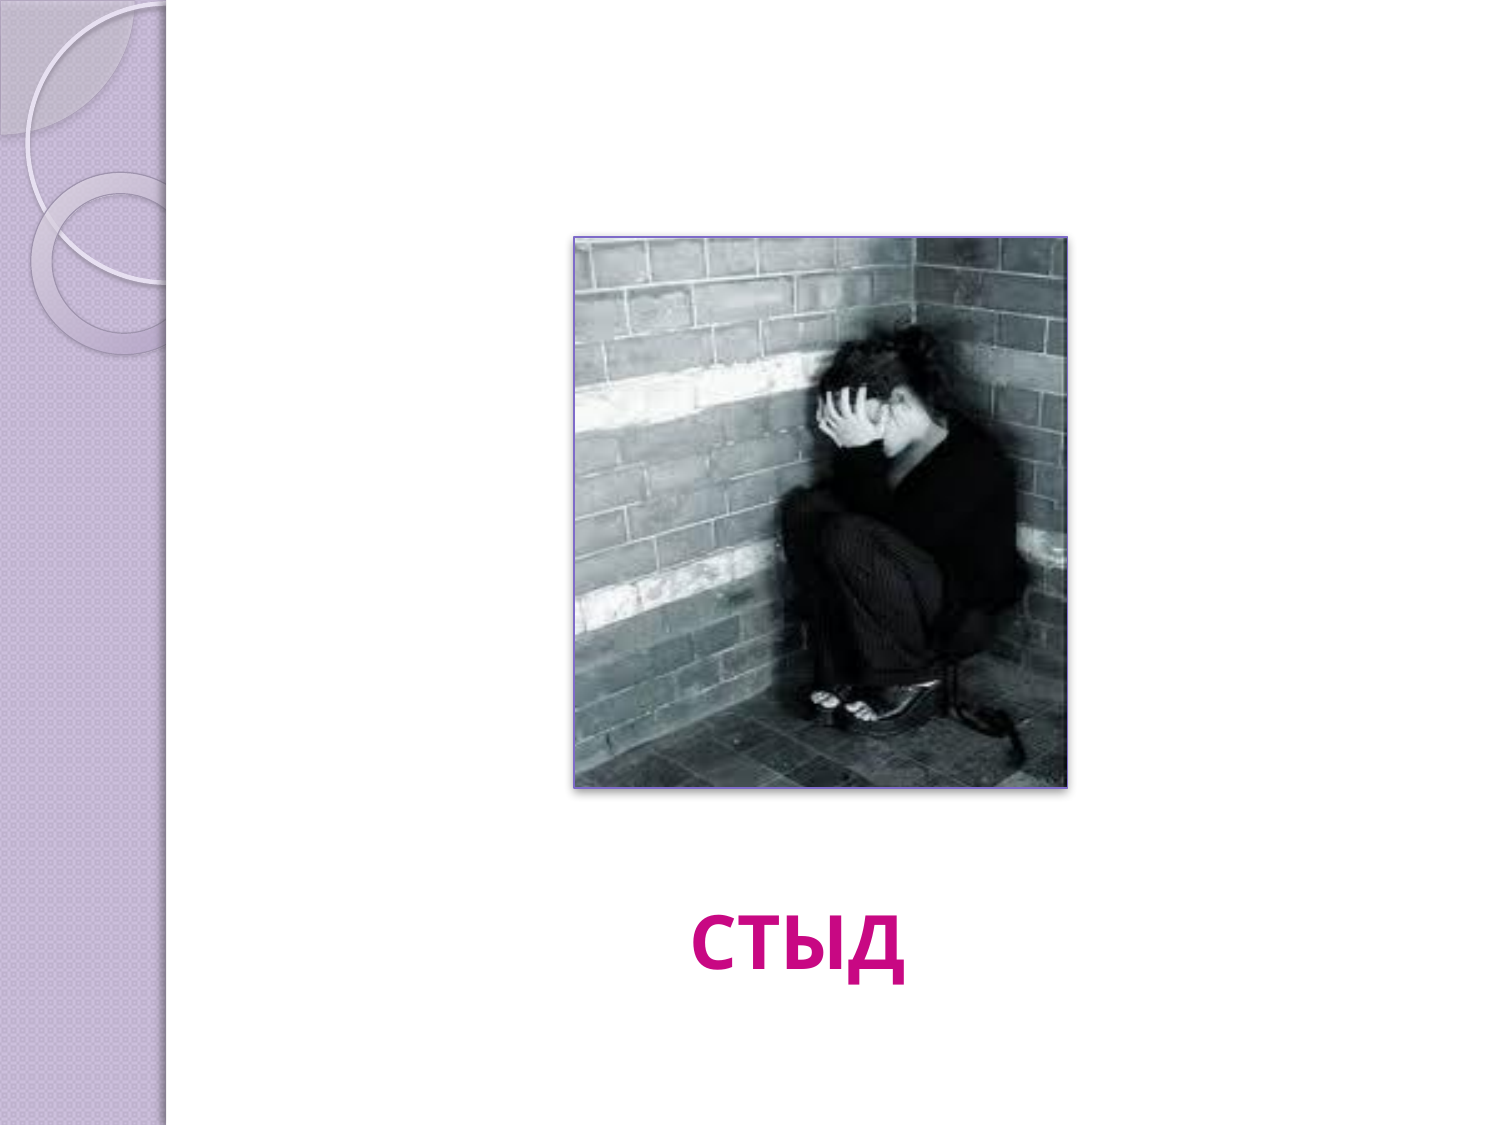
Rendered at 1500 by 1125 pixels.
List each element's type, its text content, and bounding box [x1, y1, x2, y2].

text_box СТЫД [675, 887, 1180, 993]
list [574, 237, 1068, 788]
